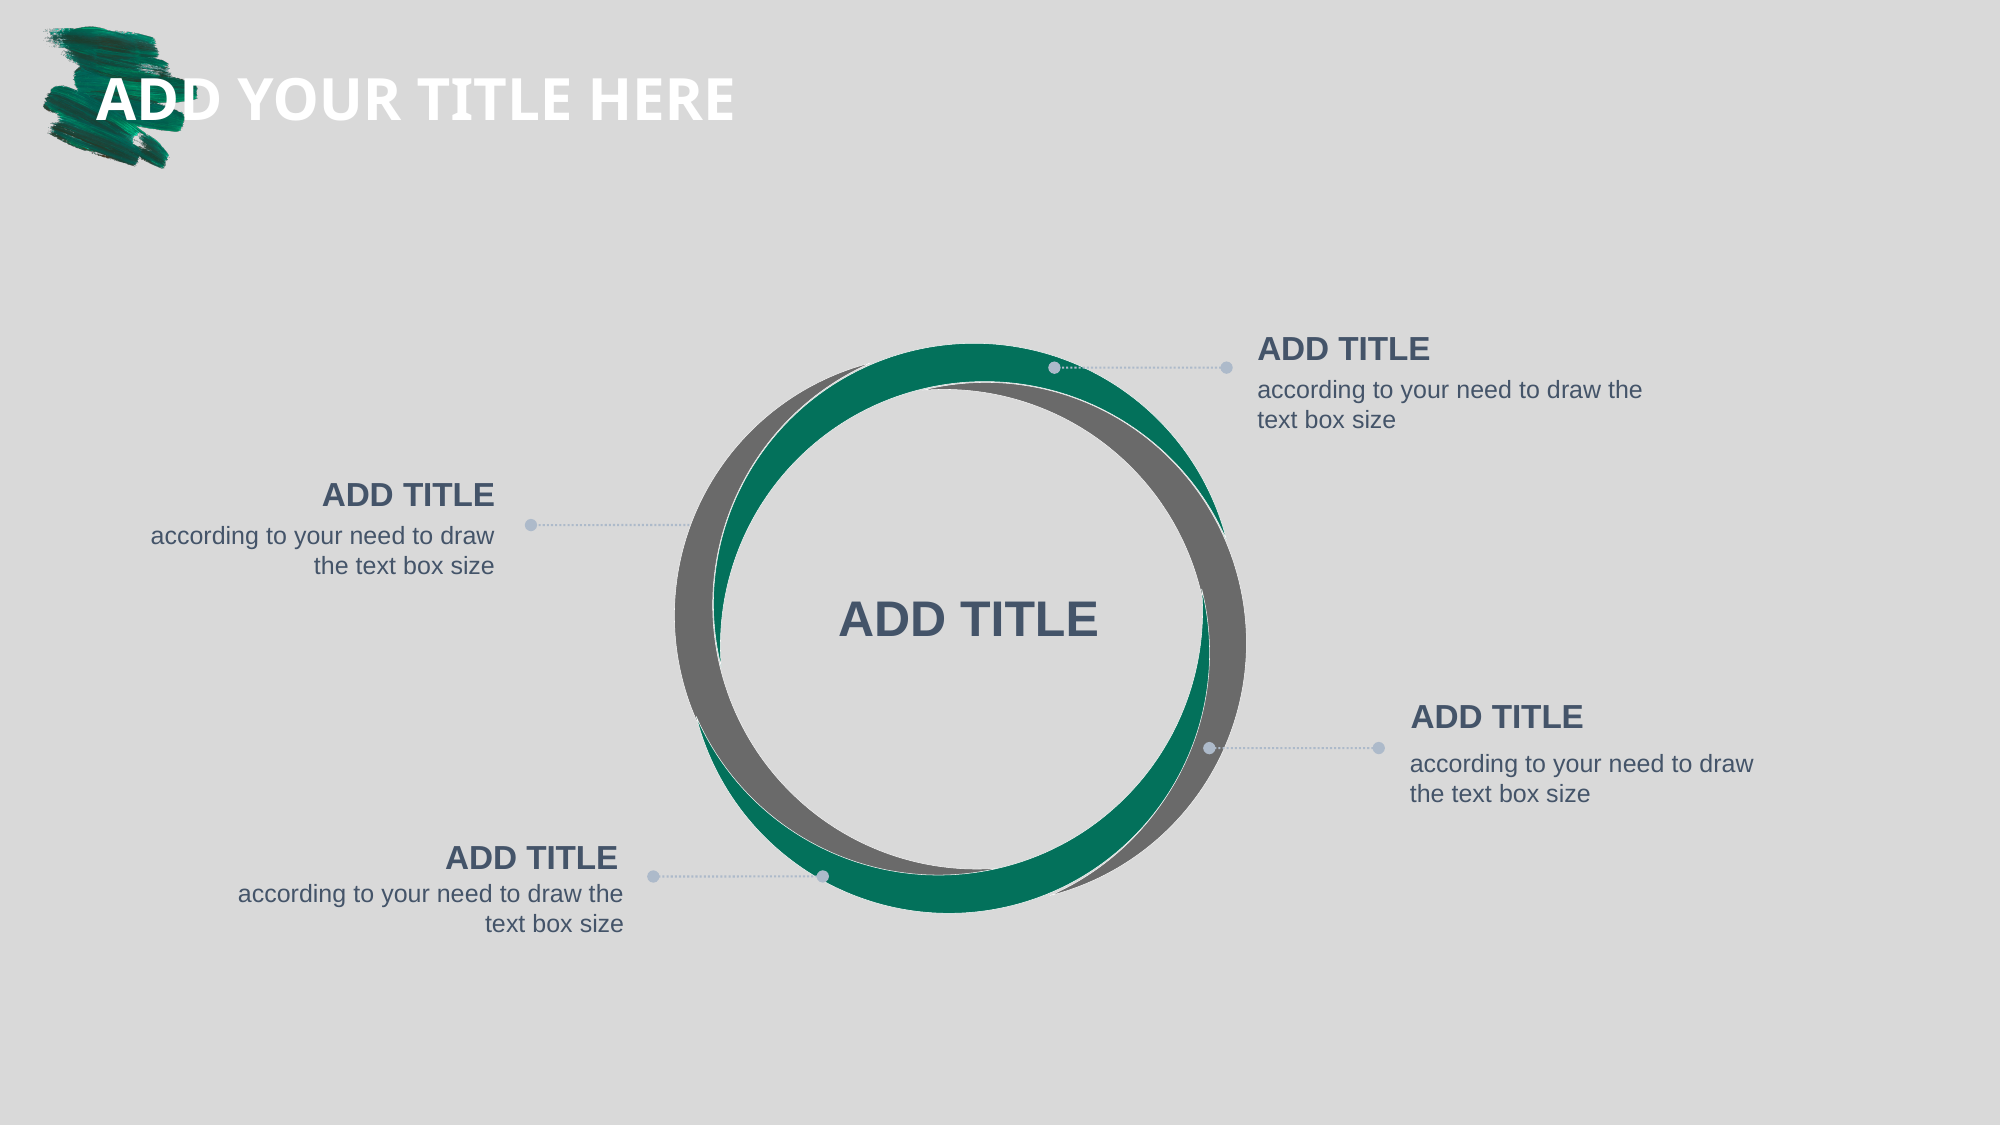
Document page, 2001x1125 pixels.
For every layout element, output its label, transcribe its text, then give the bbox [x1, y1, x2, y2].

text_box ADD TITLE [298, 836, 619, 877]
text_box according to your need to draw the text box size [133, 519, 496, 580]
text_box ADD TITLE [1410, 695, 1731, 736]
text_box ADD TITLE [1257, 327, 1464, 368]
picture [42, 26, 199, 169]
text_box ADD TITLE [174, 473, 496, 514]
text_box ADD YOUR TITLE HERE [199, 54, 793, 140]
text_box according to your need to draw the text box size [1379, 373, 1649, 434]
text_box according to your need to draw the text box size [1409, 747, 1796, 808]
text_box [653, 347, 1379, 910]
text_box according to your need to draw the text box size [224, 877, 625, 938]
text_box [524, 518, 539, 532]
